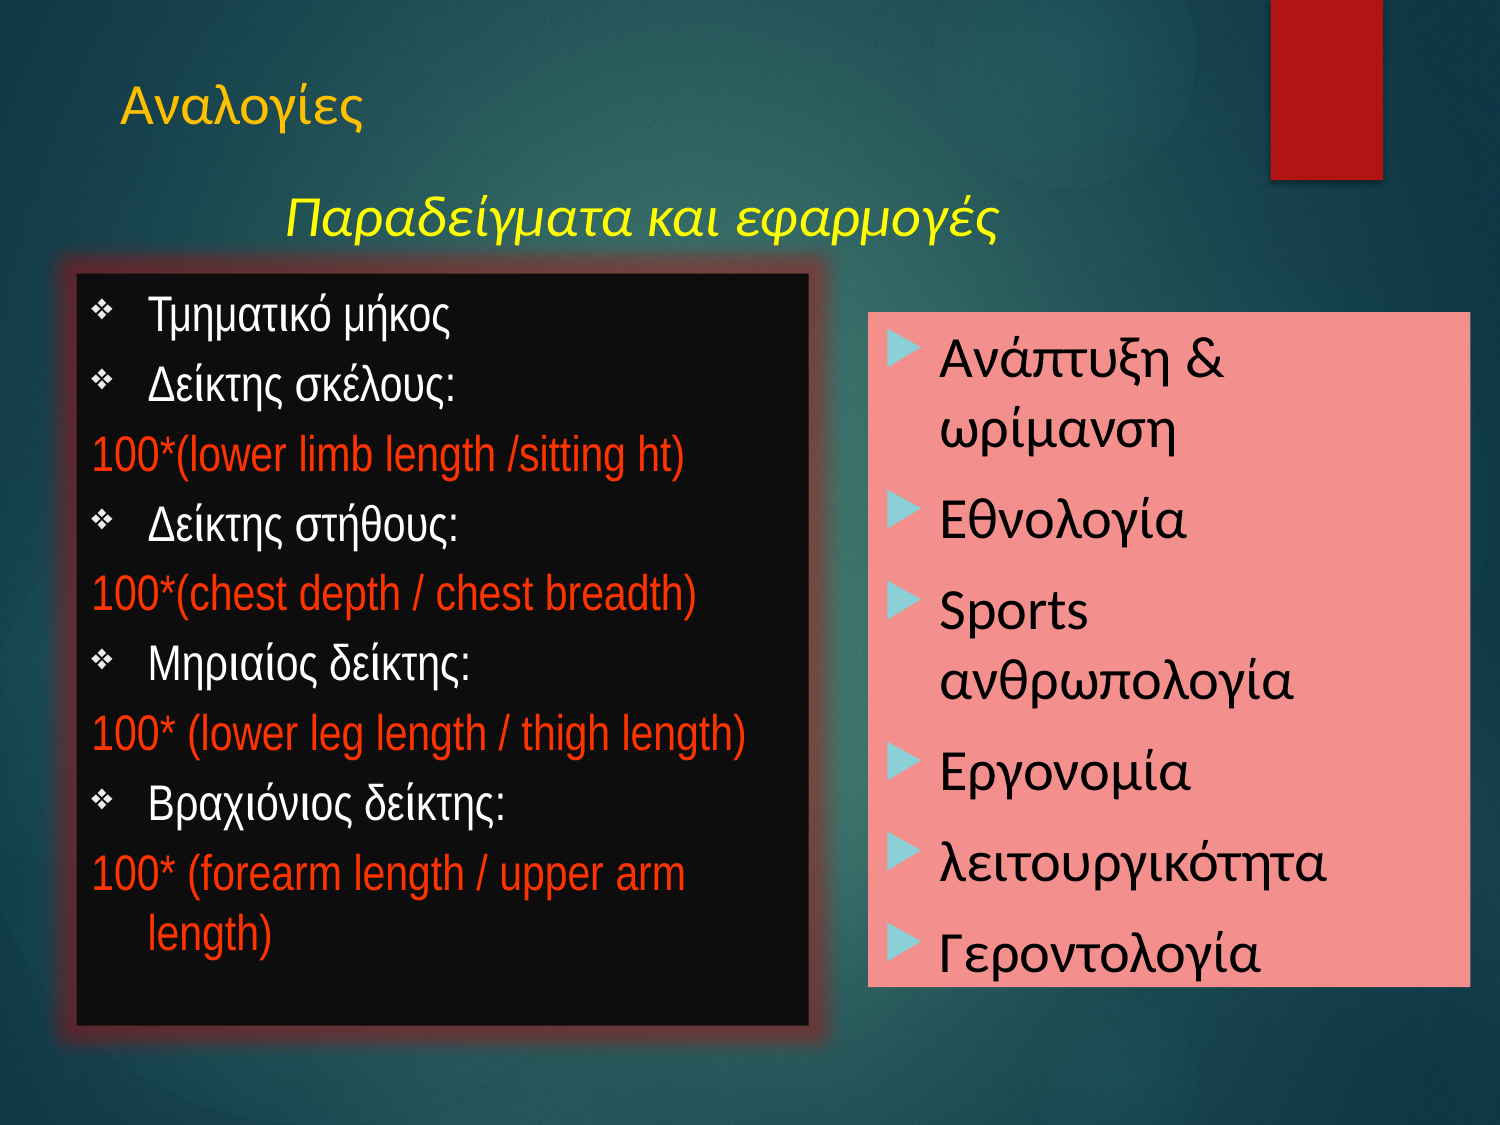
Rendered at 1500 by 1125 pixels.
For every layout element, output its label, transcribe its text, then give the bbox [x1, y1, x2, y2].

title Αναλογίες [105, 58, 1381, 126]
list Ανάπτυξη & ωρίμανση Εθνολογία Sports ανθρωπολογία Εργονομία λειτουργικότητα Γεροντολογία [868, 312, 1471, 988]
text_box Παραδείγματα και εφαρμογές [269, 171, 1014, 256]
text_box Τμηματικό μήκος Δείκτης σκέλους: 100*(lower limb length /sitting ht) Δείκτης στήθους: 100*(chest depth / chest breadth) Μηριαίος δείκτης: 100* (lower leg length / thigh length) Βραχιόνιος δείκτης: 100* (forearm length / upper arm length) [76, 273, 809, 1026]
